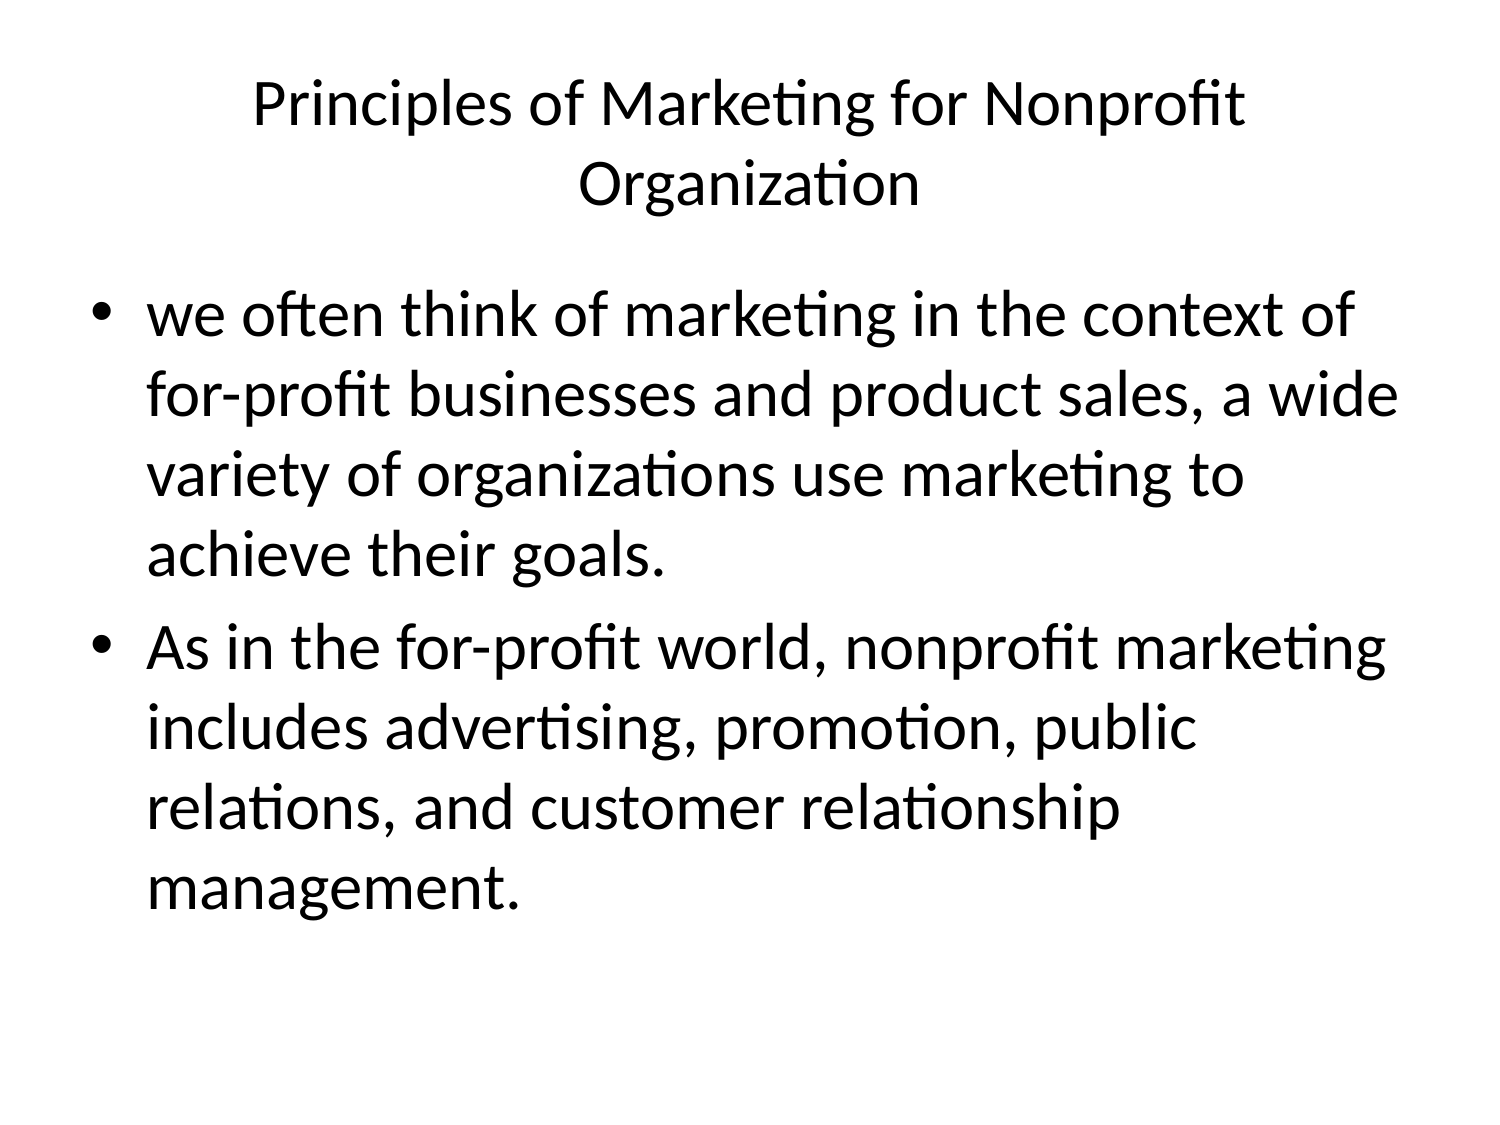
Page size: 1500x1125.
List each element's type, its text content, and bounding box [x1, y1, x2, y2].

title Principles of Marketing for Nonprofit Organization [75, 45, 1425, 233]
list we often think of marketing in the context of for-profit businesses and product sales, a wide variety of organizations use marketing to achieve their goals. As in the for-profit world, nonprofit marketing includes advertising, promotion, public relations, and customer relationship management. [75, 262, 1425, 1005]
